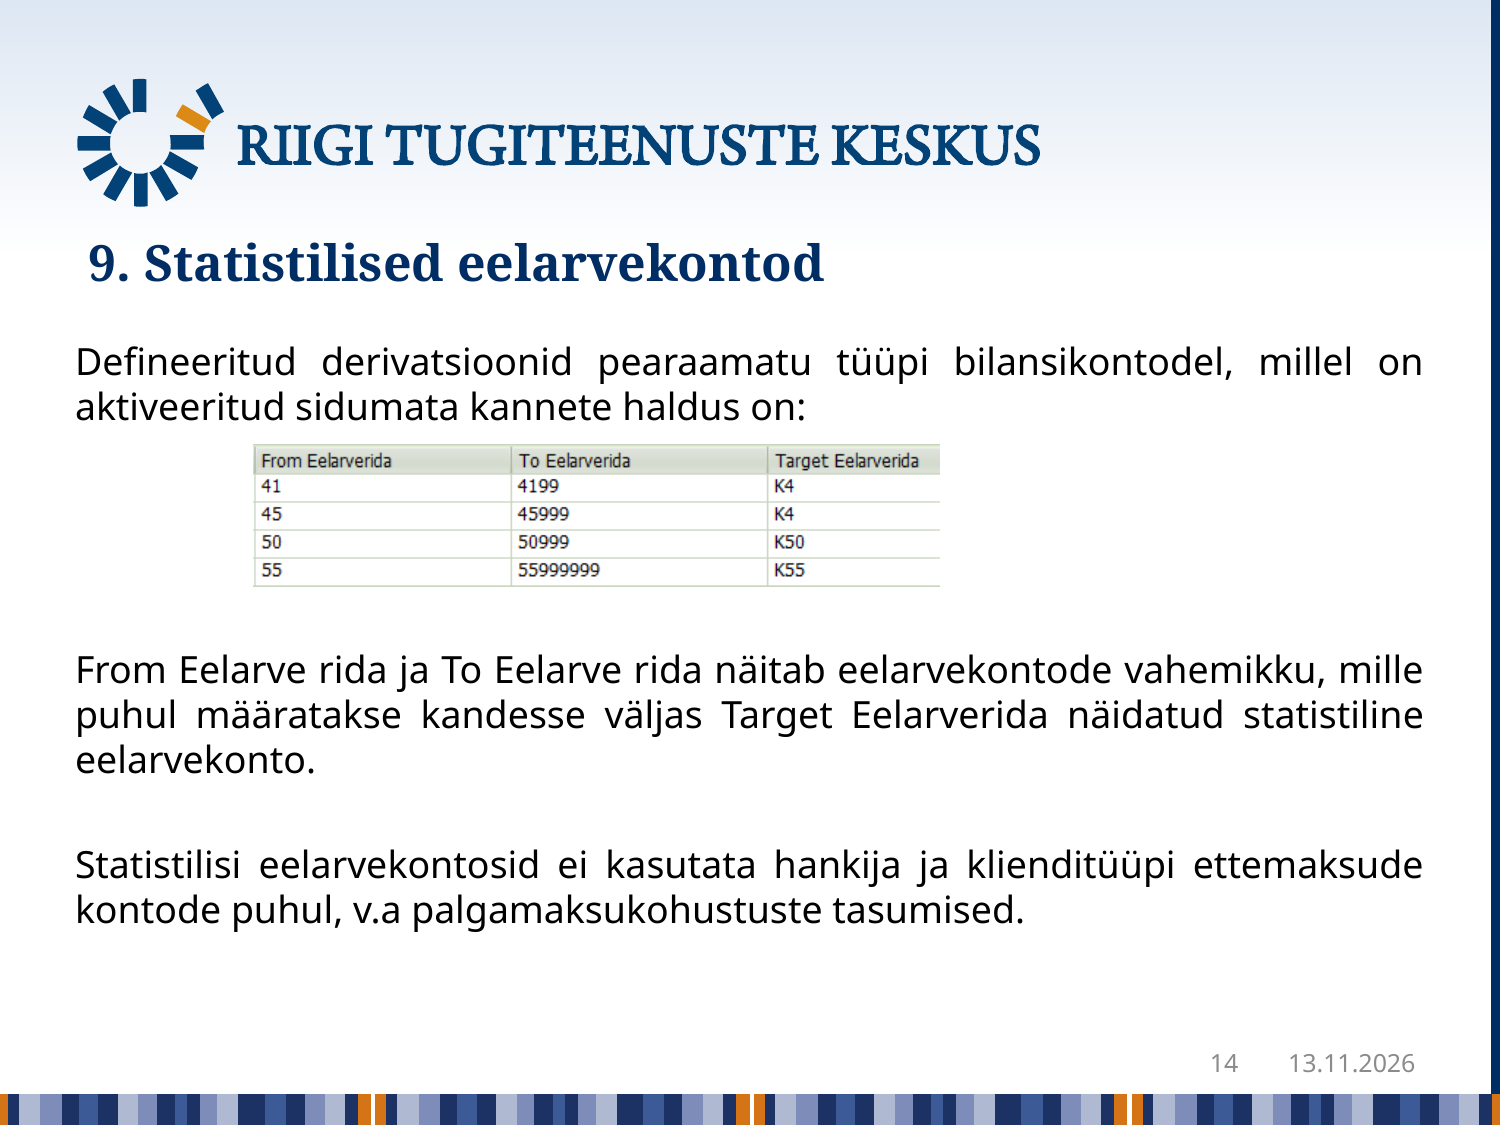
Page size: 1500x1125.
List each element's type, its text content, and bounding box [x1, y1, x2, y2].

picture [253, 444, 940, 587]
list Defineeritud derivatsioonid pearaamatu tüüpi bilansikontodel, millel on aktiveeritud sidumata kannete haldus on: From Eelarve rida ja To Eelarve rida näitab eelarvekontode vahemikku, mille puhul määratakse kandesse väljas Target Eelarverida näidatud statistiline eelarvekonto. Statistilisi eelarvekontosid ei kasutata hankija ja klienditüüpi ettemaksude kontode puhul, v.a palgamaksukohustuste tasumised. [75, 338, 1425, 1012]
slide_number 14 [1139, 1035, 1254, 1095]
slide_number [1269, 1035, 1431, 1095]
title 9. Statistilised eelarvekontod [88, 231, 1439, 313]
